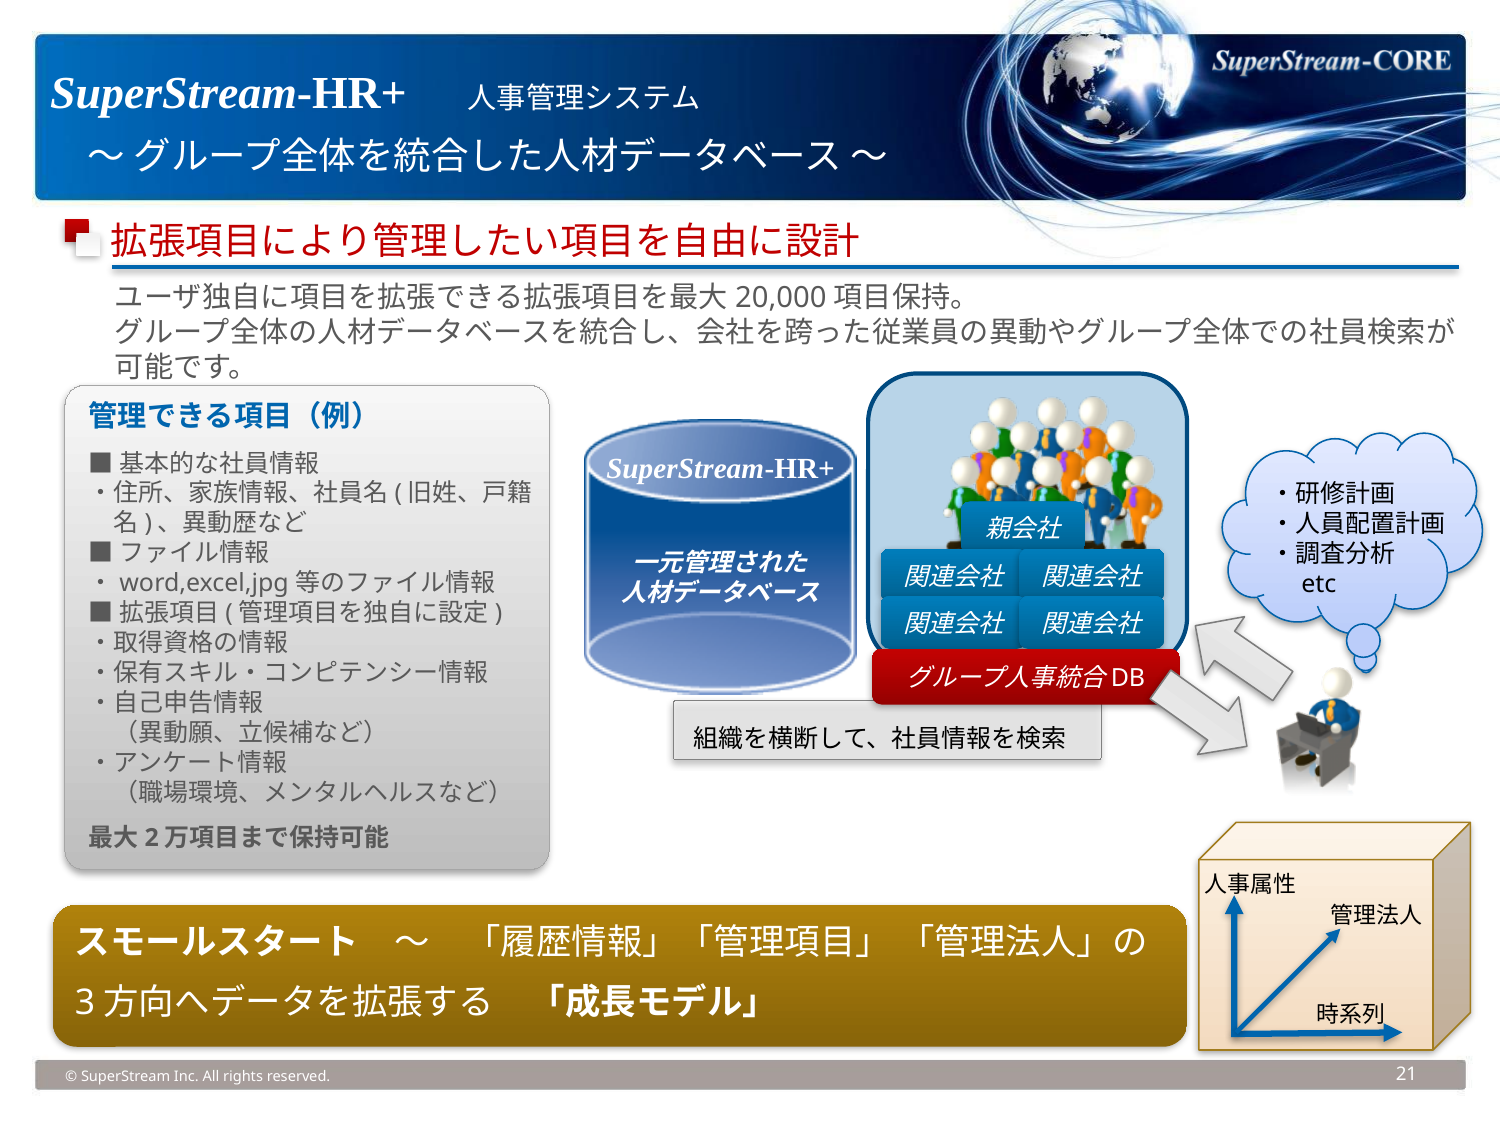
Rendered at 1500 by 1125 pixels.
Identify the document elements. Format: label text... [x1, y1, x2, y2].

text_box 21 [1299, 1060, 1418, 1090]
text_box SuperStream-HR+ 人事管理システム ～ グループ全体を統合した人材データベース ～ [35, 30, 1386, 207]
text_box [64, 385, 550, 870]
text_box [584, 419, 857, 696]
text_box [1198, 822, 1471, 1051]
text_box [867, 373, 1188, 705]
text_box ・研修計画 ・人員配置計画 ・調査分析 etc [1270, 477, 1446, 598]
text_box © SuperStream Inc. All rights reserved. [50, 1059, 423, 1094]
text_box 拡張項目により管理したい項目を自由に設計 [96, 209, 1235, 269]
text_box [673, 700, 881, 760]
text_box スモールスタート ～ 「履歴情報」「管理項目」 「管理法人」の 3方向へデータを拡張する 「成長モデル」 [53, 905, 1188, 1047]
text_box 組織を横断して、社員情報を検索 [679, 714, 1101, 760]
text_box [1169, 685, 1247, 755]
text_box 管理できる項目（例） ■基本的な社員情報 ・住所、家族情報、社員名(旧姓、戸籍 名)、異動歴など ■ファイル情報 ・word,excel,jpg等のファイル情報 ■拡張項目(管理項目を独自に設定) ・取得資格の情報 ・保有スキル・コンピテンシー情報 ・自己申告情報 （異動願、立候補など） ・アンケート情報 （職場環境、メンタルヘルスなど） 最大2万項目まで保持可能 [88, 397, 538, 852]
picture [0, 0, 1500, 1125]
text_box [64, 219, 101, 256]
text_box [1222, 433, 1483, 672]
text_box ユーザ独自に項目を拡張できる拡張項目を最大20,000項目保持。 グループ全体の人材データベースを統合し、会社を跨った従業員の異動やグループ全体での社員検索が可能です。 [100, 270, 1475, 391]
text_box [1195, 616, 1284, 698]
